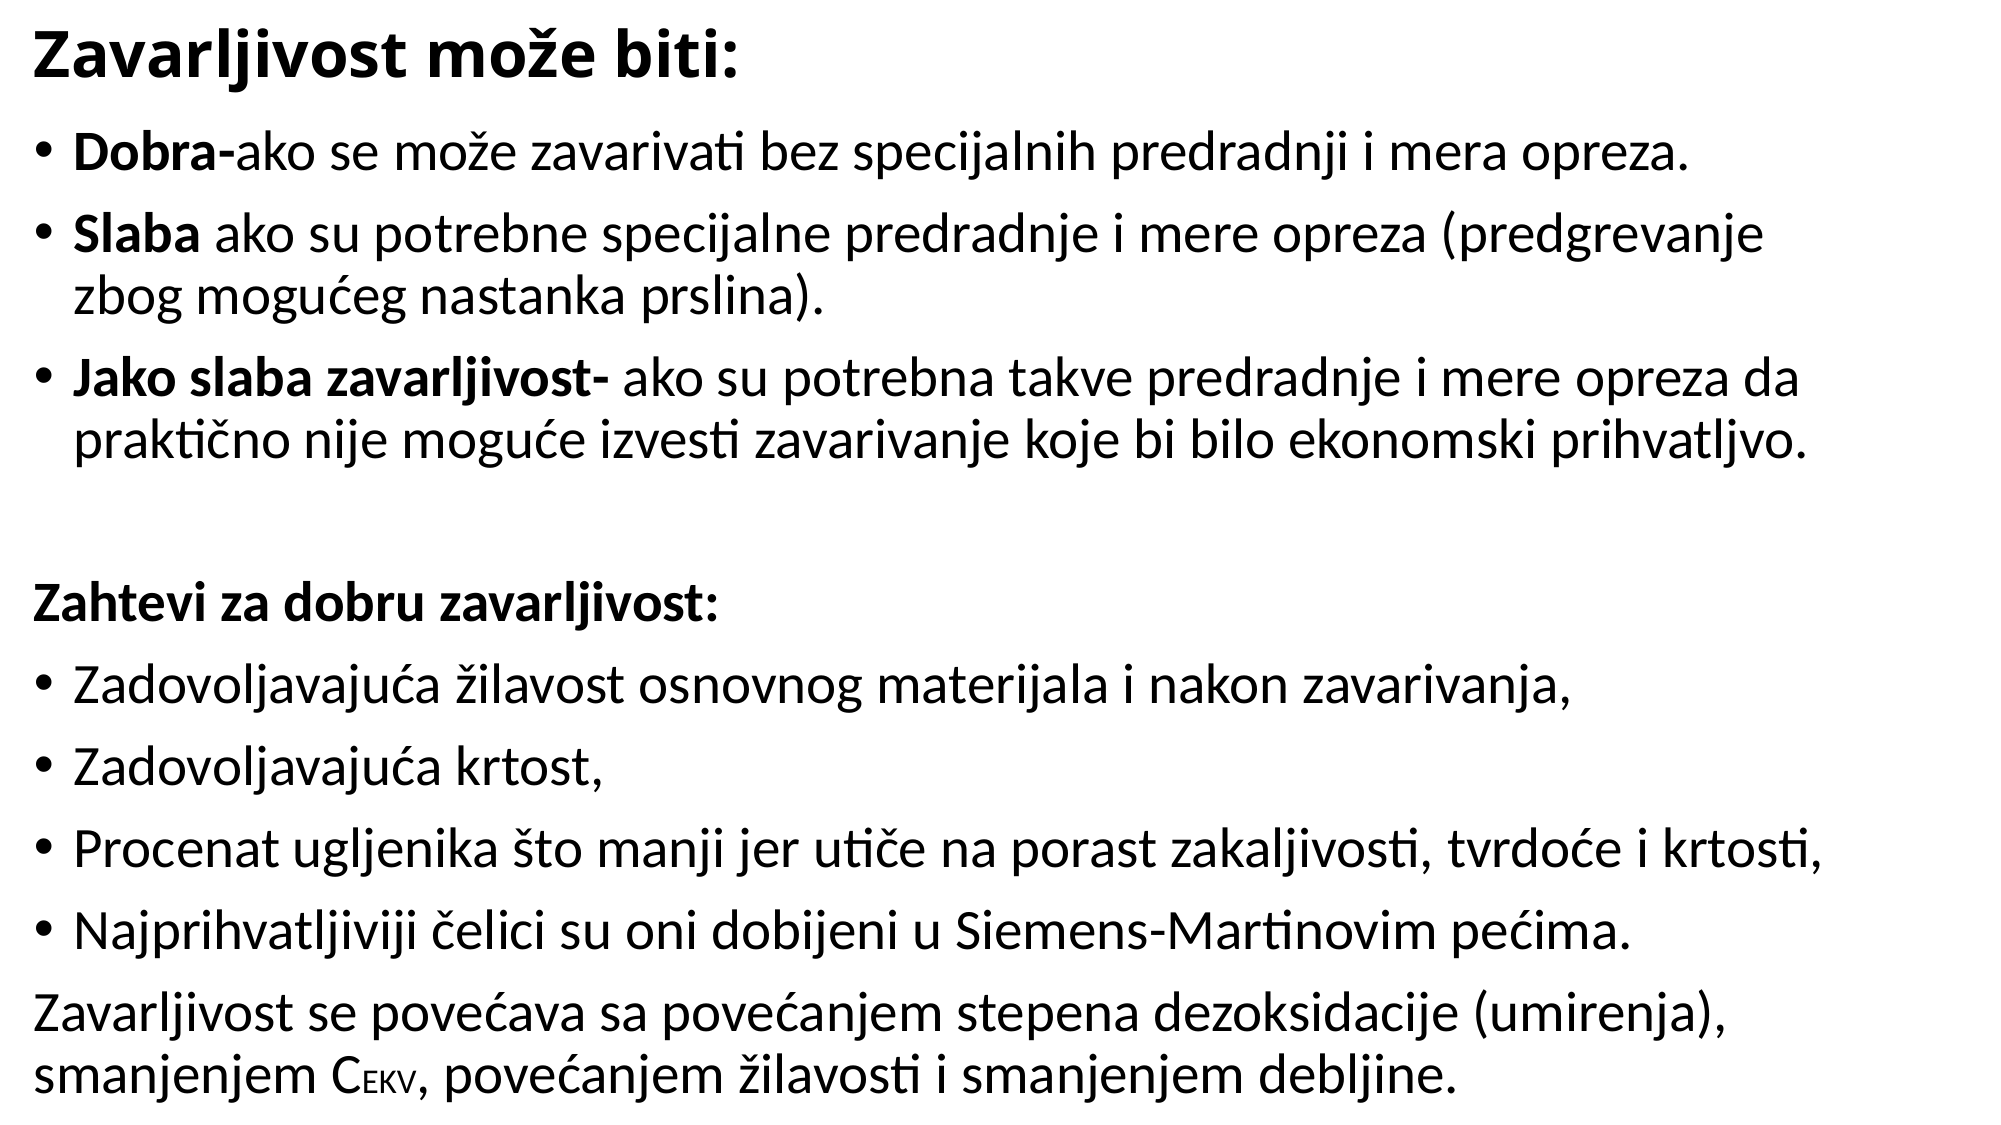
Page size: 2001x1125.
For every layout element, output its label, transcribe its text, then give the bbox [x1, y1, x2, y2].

title Zavarljivost može biti: [18, 0, 833, 114]
list Dobra-ako se može zavarivati bez specijalnih predradnji i mera opreza. Slaba ako su potrebne specijalne predradnje i mere opreza (predgrevanje zbog mogućeg nastanka prslina). Jako slaba zavarljivost- ako su potrebna takve predradnje i mere opreza da praktično nije moguće izvesti zavarivanje koje bi bilo ekonomski prihvatljvo. Zahtevi za dobru zavarljivost: Zadovoljavajuća žilavost osnovnog materijala i nakon zavarivanja, Zadovoljavajuća krtost, Procenat ugljenika što manji jer utiče na porast zakaljivosti, tvrdoće i krtosti, Najprihvatljiviji čelici su oni dobijeni u Siemens-Martinovim pećima. Zavarljivost se povećava sa povećanjem stepena dezoksidacije (umirenja), smanjenjem CEKV, povećanjem žilavosti i smanjenjem debljine. [18, 114, 1863, 1125]
